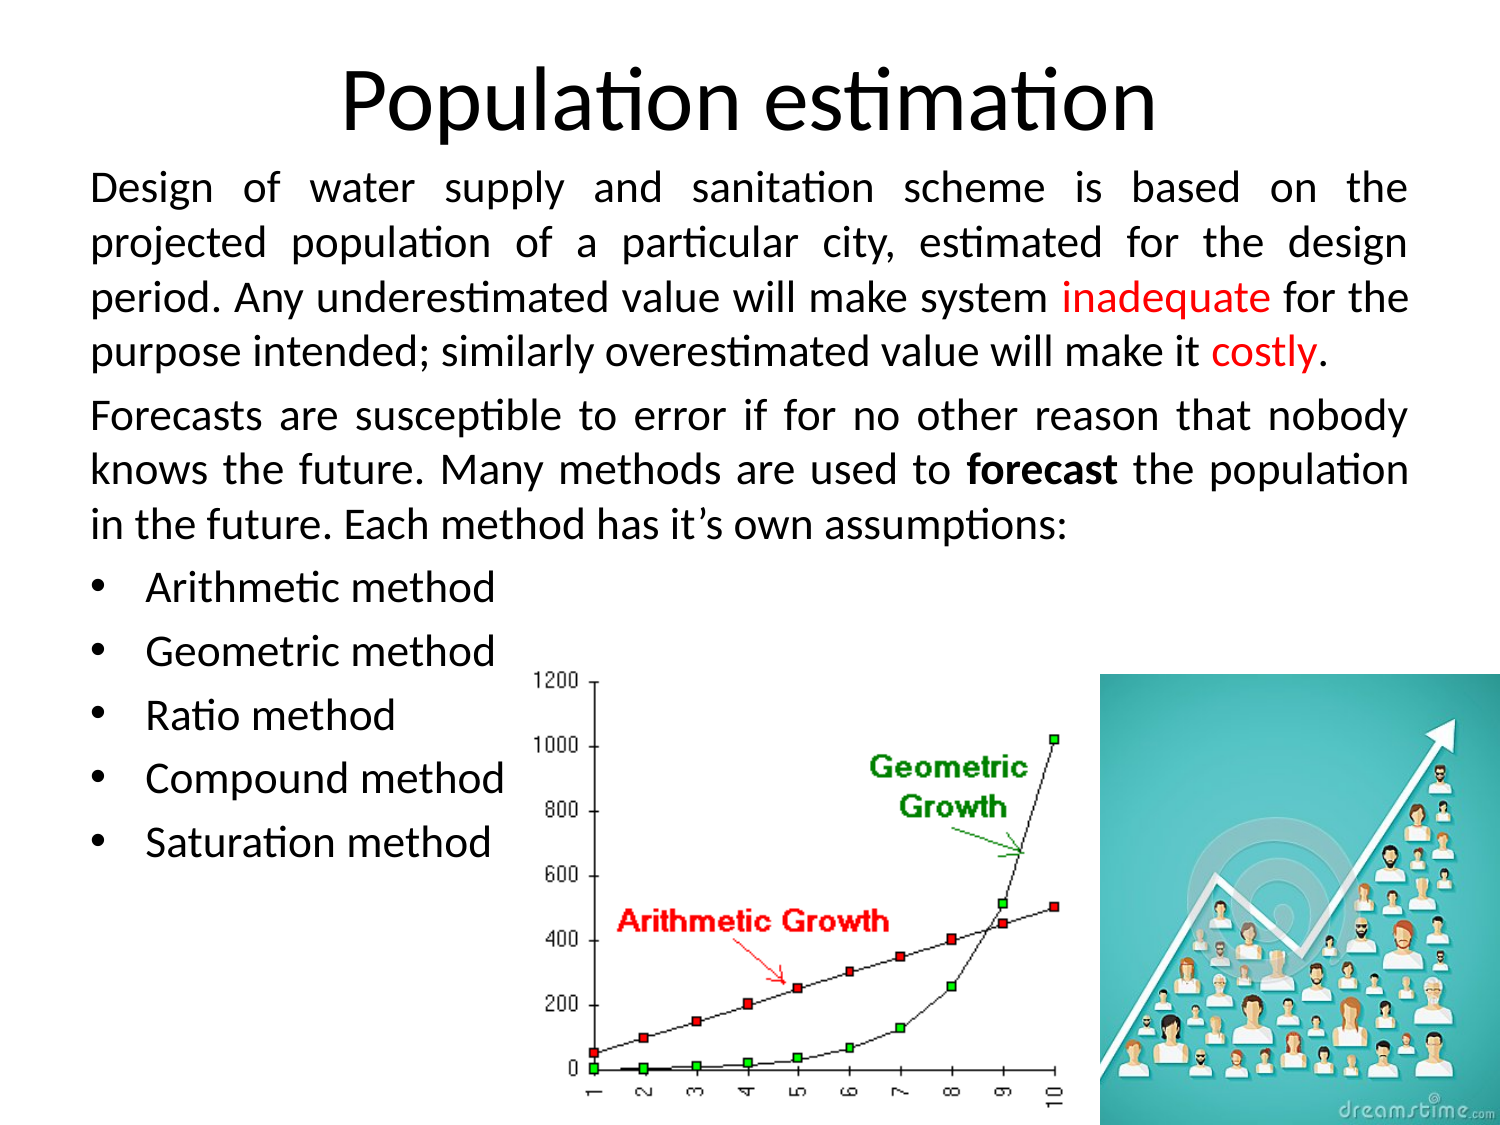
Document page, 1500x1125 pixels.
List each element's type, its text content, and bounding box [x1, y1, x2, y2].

title Population estimation [75, 0, 1425, 149]
list Design of water supply and sanitation scheme is based on the projected population of a particular city, estimated for the design period. Any underestimated value will make system inadequate for the purpose intended; similarly overestimated value will make it costly. Forecasts are susceptible to error if for no other reason that nobody knows the future. Many methods are used to forecast the population in the future. Each method has it’s own assumptions: Arithmetic method Geometric method Ratio method Compound method Saturation method [75, 149, 1425, 893]
picture [524, 643, 1500, 1125]
